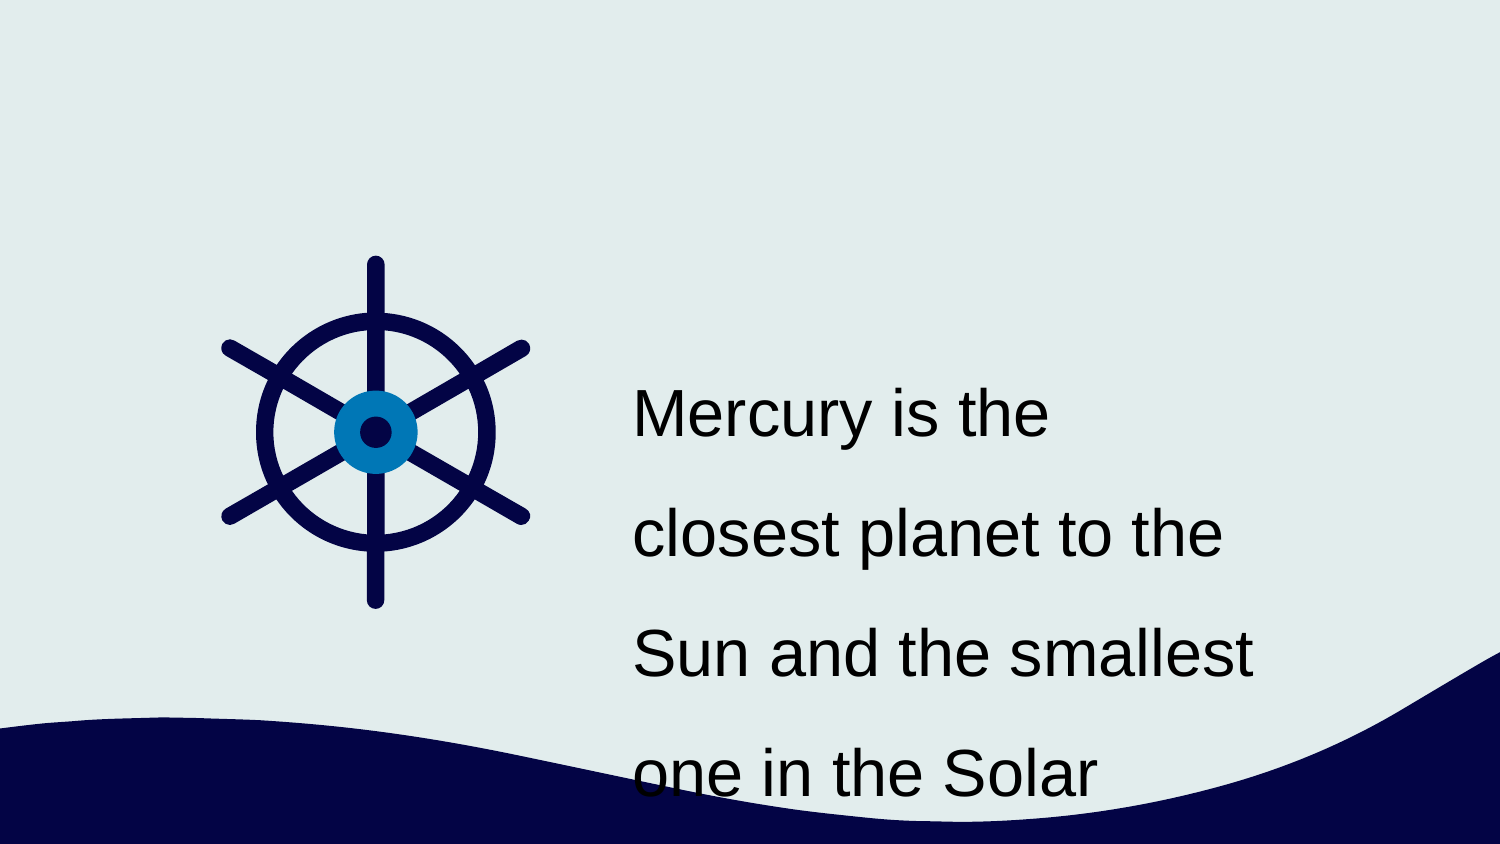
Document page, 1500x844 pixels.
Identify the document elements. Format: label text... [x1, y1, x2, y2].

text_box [219, 255, 532, 610]
subtitle Mercury is the closest planet to the Sun and the smallest one in the Solar System—it’s only a bit larger than the Moon. The planet’s name has nothing to do with the liquid metal [632, 330, 1266, 572]
